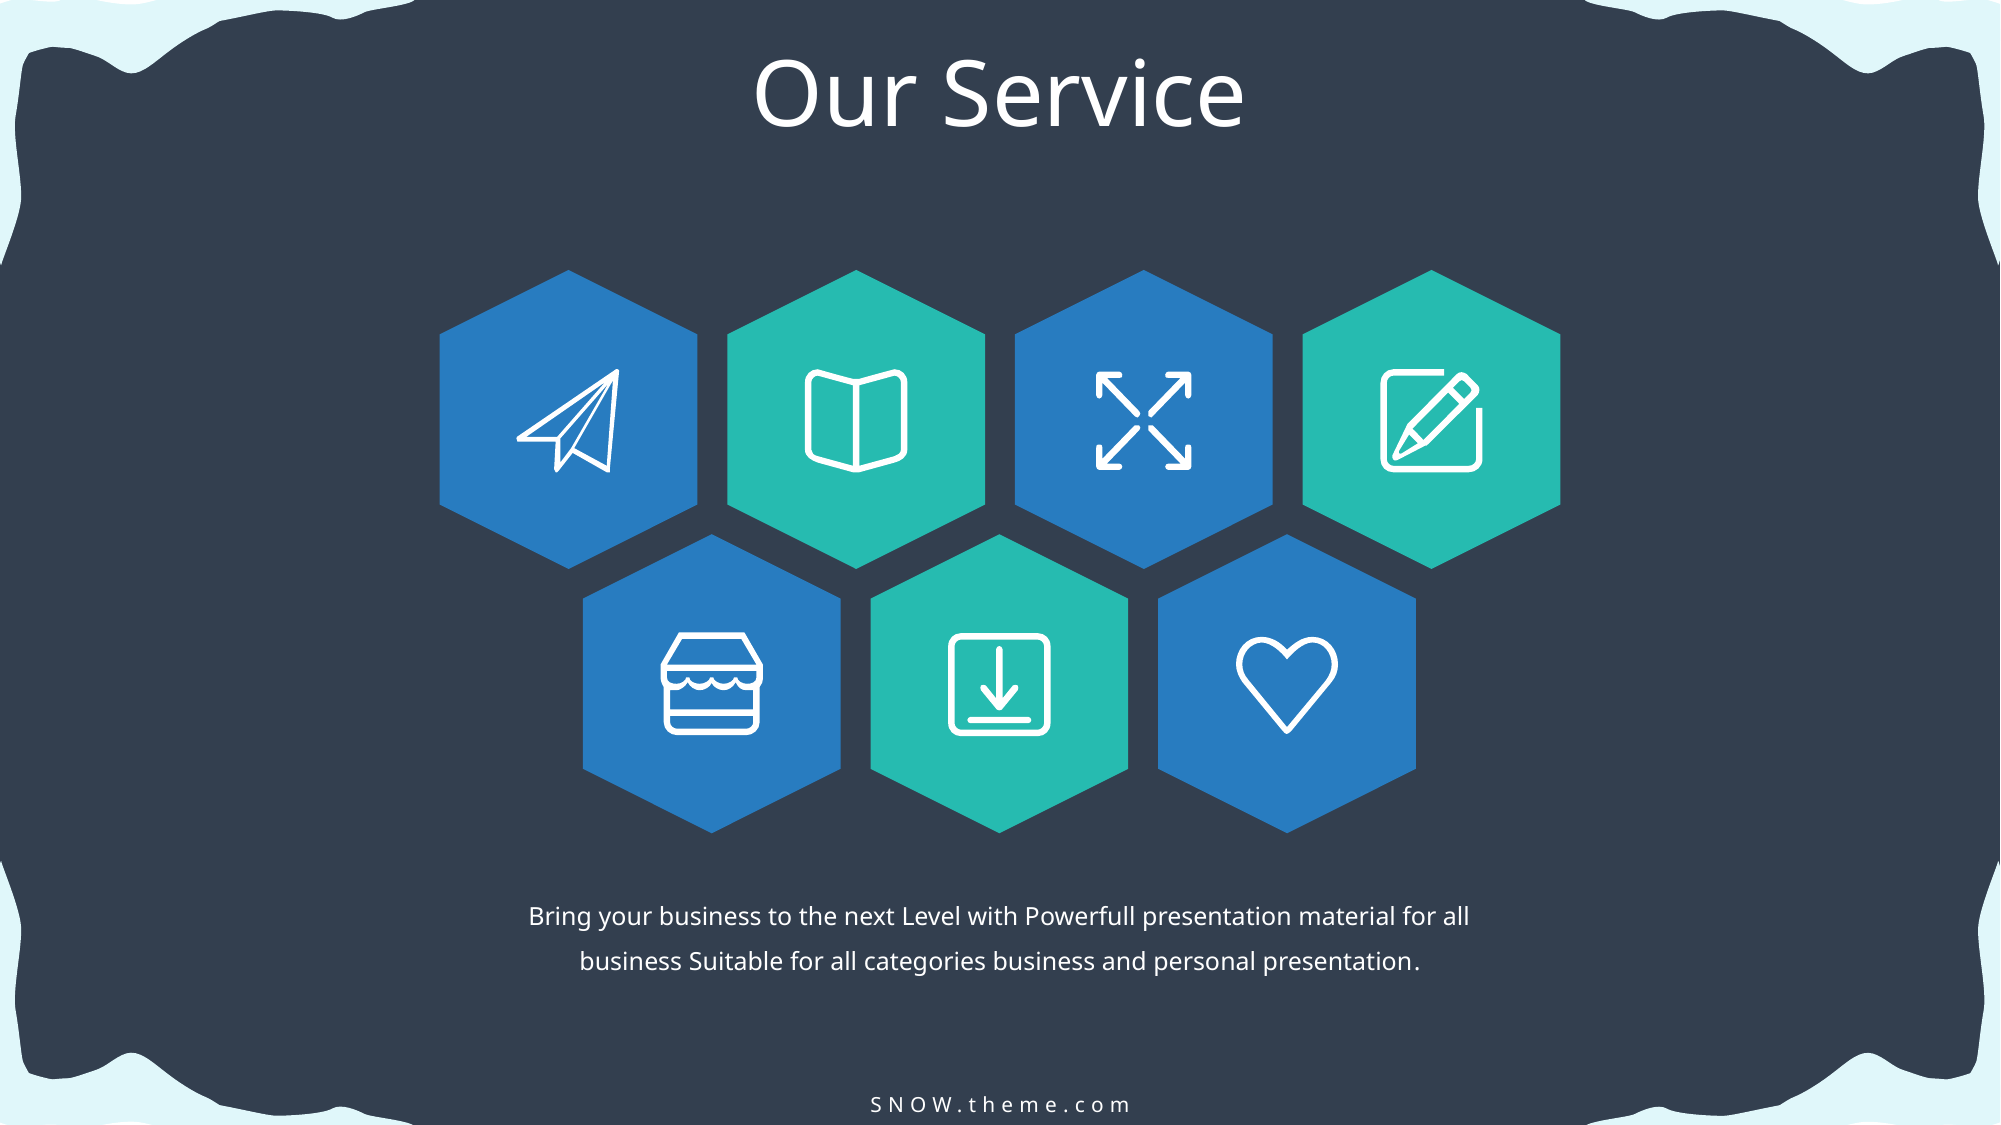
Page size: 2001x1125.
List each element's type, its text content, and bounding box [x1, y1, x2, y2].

text_box [1148, 371, 1192, 418]
text_box [1236, 636, 1339, 734]
text_box [1301, 268, 1562, 571]
text_box [1380, 369, 1483, 473]
text_box [660, 632, 763, 736]
text_box [1096, 371, 1141, 418]
text_box Our Service [737, 27, 1263, 153]
text_box [516, 369, 620, 473]
text_box [1157, 533, 1417, 835]
text_box [726, 268, 987, 571]
text_box [438, 268, 699, 571]
text_box [869, 533, 1130, 835]
text_box [1013, 268, 1274, 571]
text_box [581, 533, 842, 835]
text_box Bring your business to the next Level with Powerfull presentation material for all business Suitable for all categories business and personal presentation. [473, 878, 1527, 983]
text_box [804, 369, 908, 473]
text_box [1148, 425, 1192, 470]
text_box [948, 633, 1051, 737]
text_box [1096, 425, 1141, 470]
